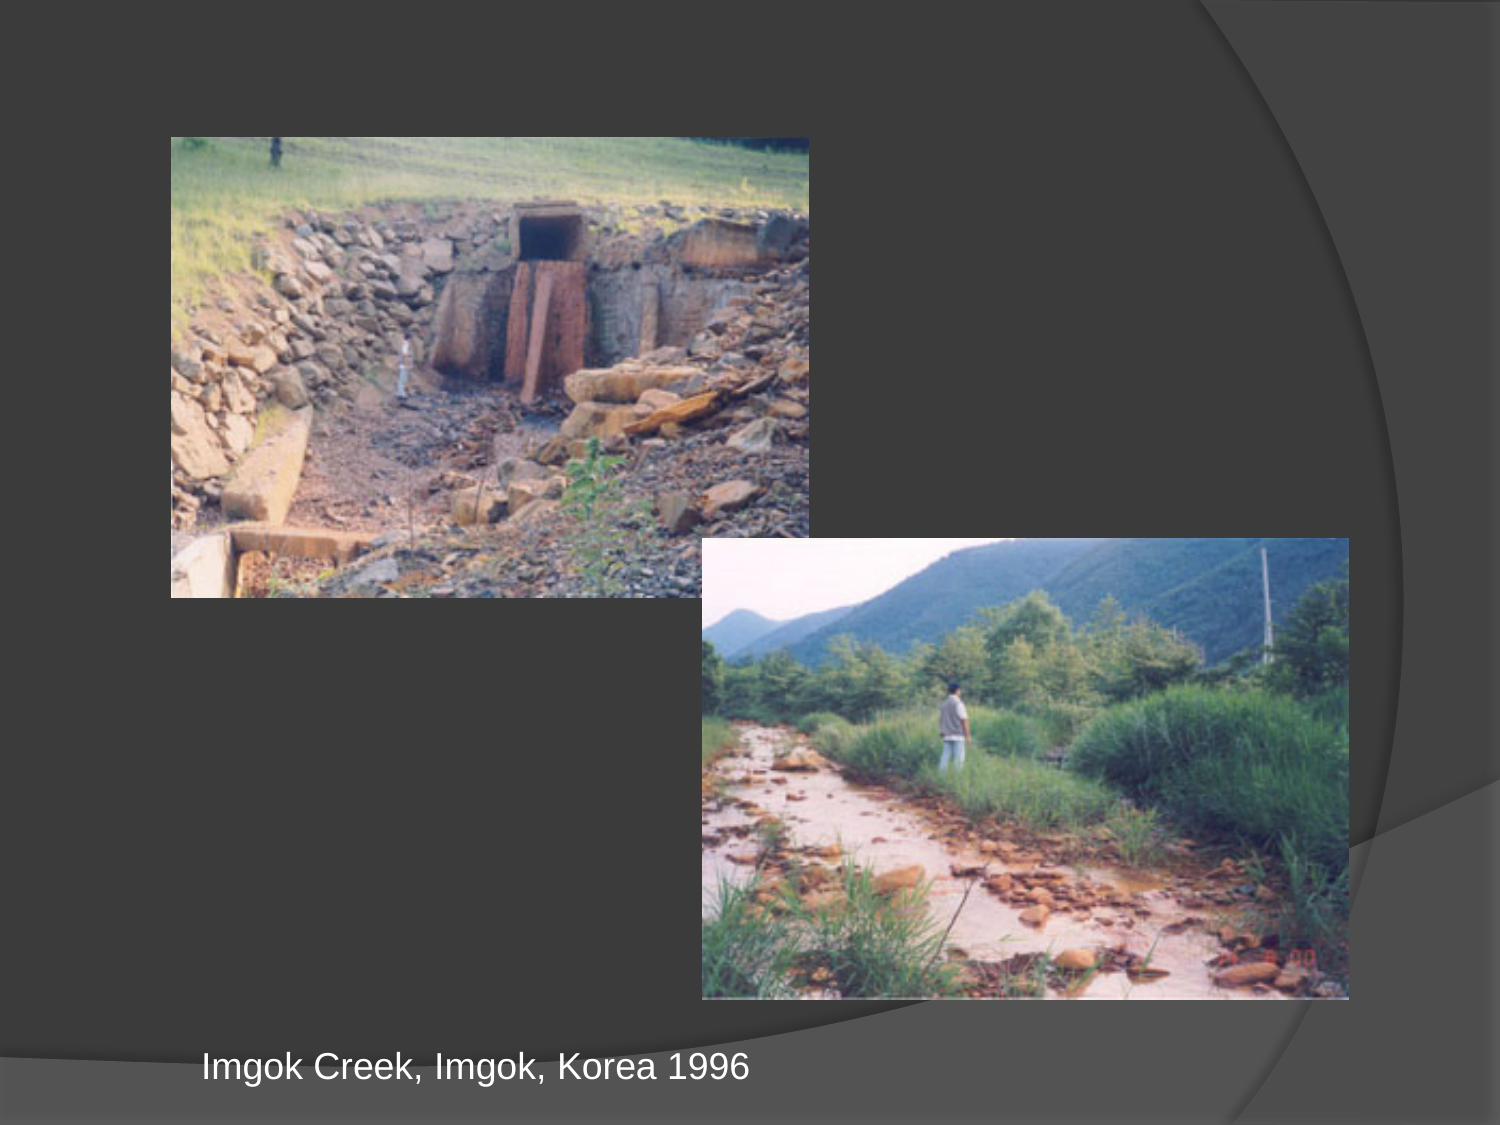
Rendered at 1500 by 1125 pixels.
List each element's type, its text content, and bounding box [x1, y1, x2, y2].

text_box Imgok Creek, Imgok, Korea 1996 [186, 1034, 766, 1095]
picture [702, 538, 1349, 1000]
picture [170, 136, 809, 599]
